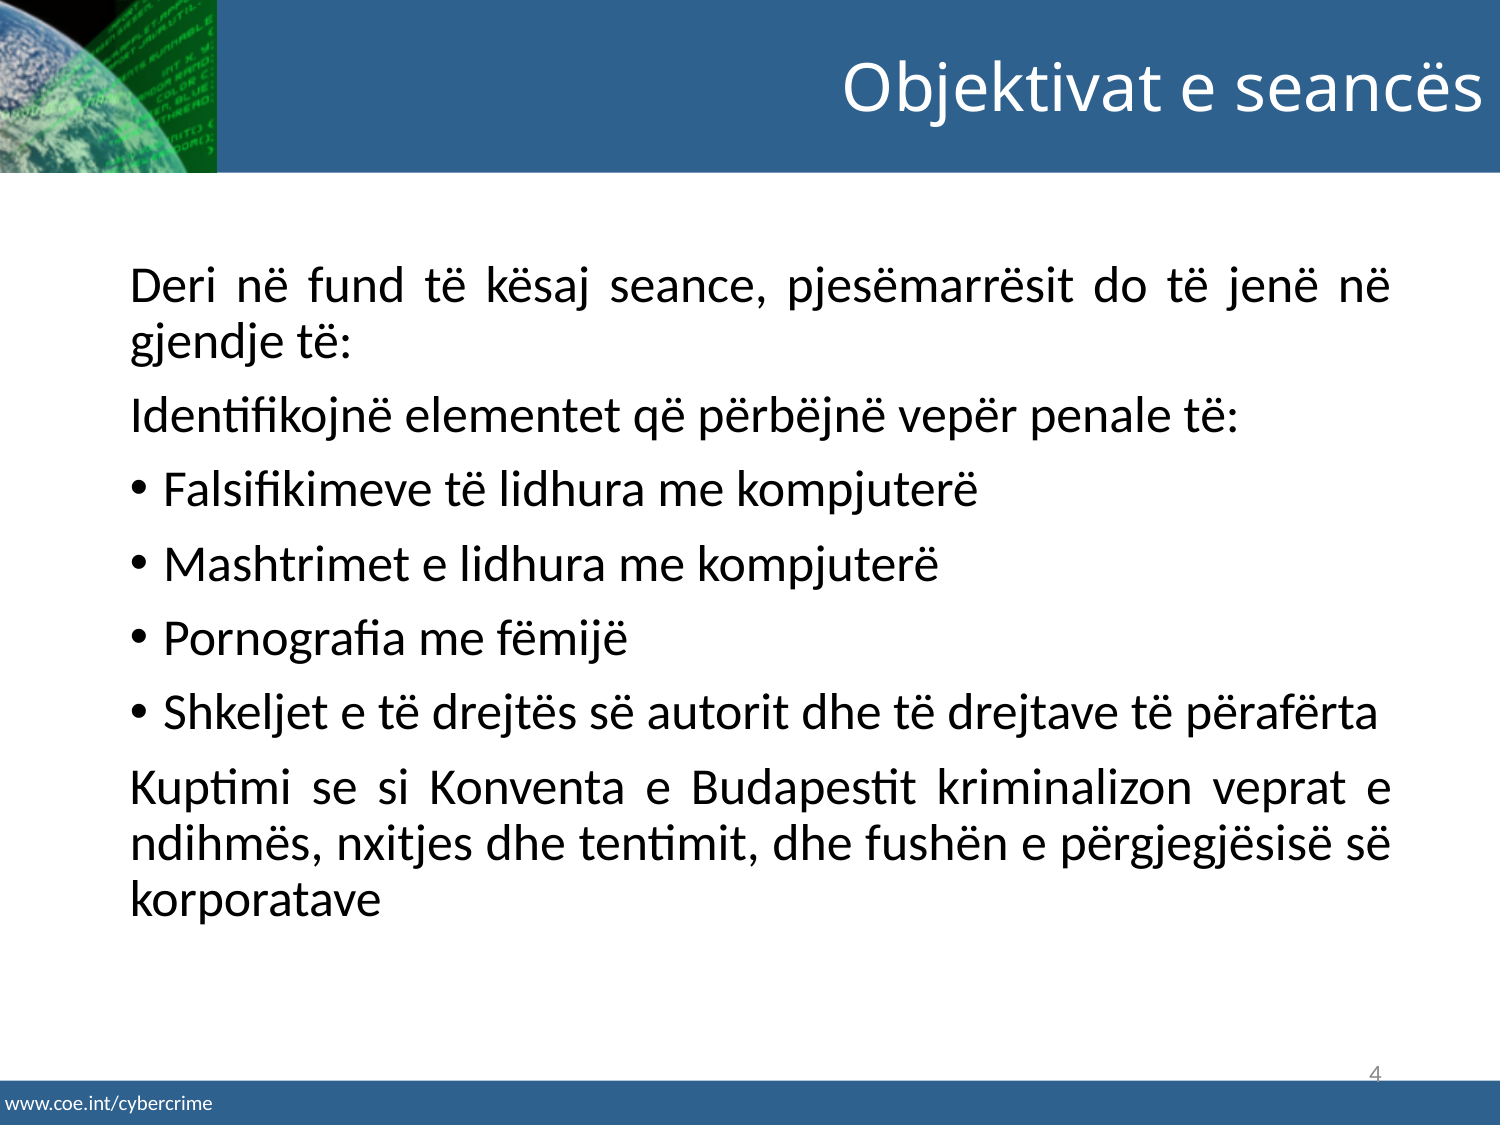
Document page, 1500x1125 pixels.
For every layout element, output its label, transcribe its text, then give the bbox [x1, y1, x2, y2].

slide_number 4 [1059, 1042, 1397, 1103]
picture [0, 0, 217, 173]
list Deri në fund të kësaj seance, pjesëmarrësit do të jenë në gjendje të: Identifikojnë elementet që përbëjnë vepër penale të: Falsifikimeve të lidhura me kompjuterë Mashtrimet e lidhura me kompjuterë Pornografia me fëmijë Shkeljet e të drejtës së autorit dhe të drejtave të përafërta Kuptimi se si Konventa e Budapestit kriminalizon veprat e ndihmës, nxitjes dhe tentimit, dhe fushën e përgjegjësisë së korporatave [114, 250, 1409, 964]
list Objektivat e seancës [421, 0, 1500, 172]
